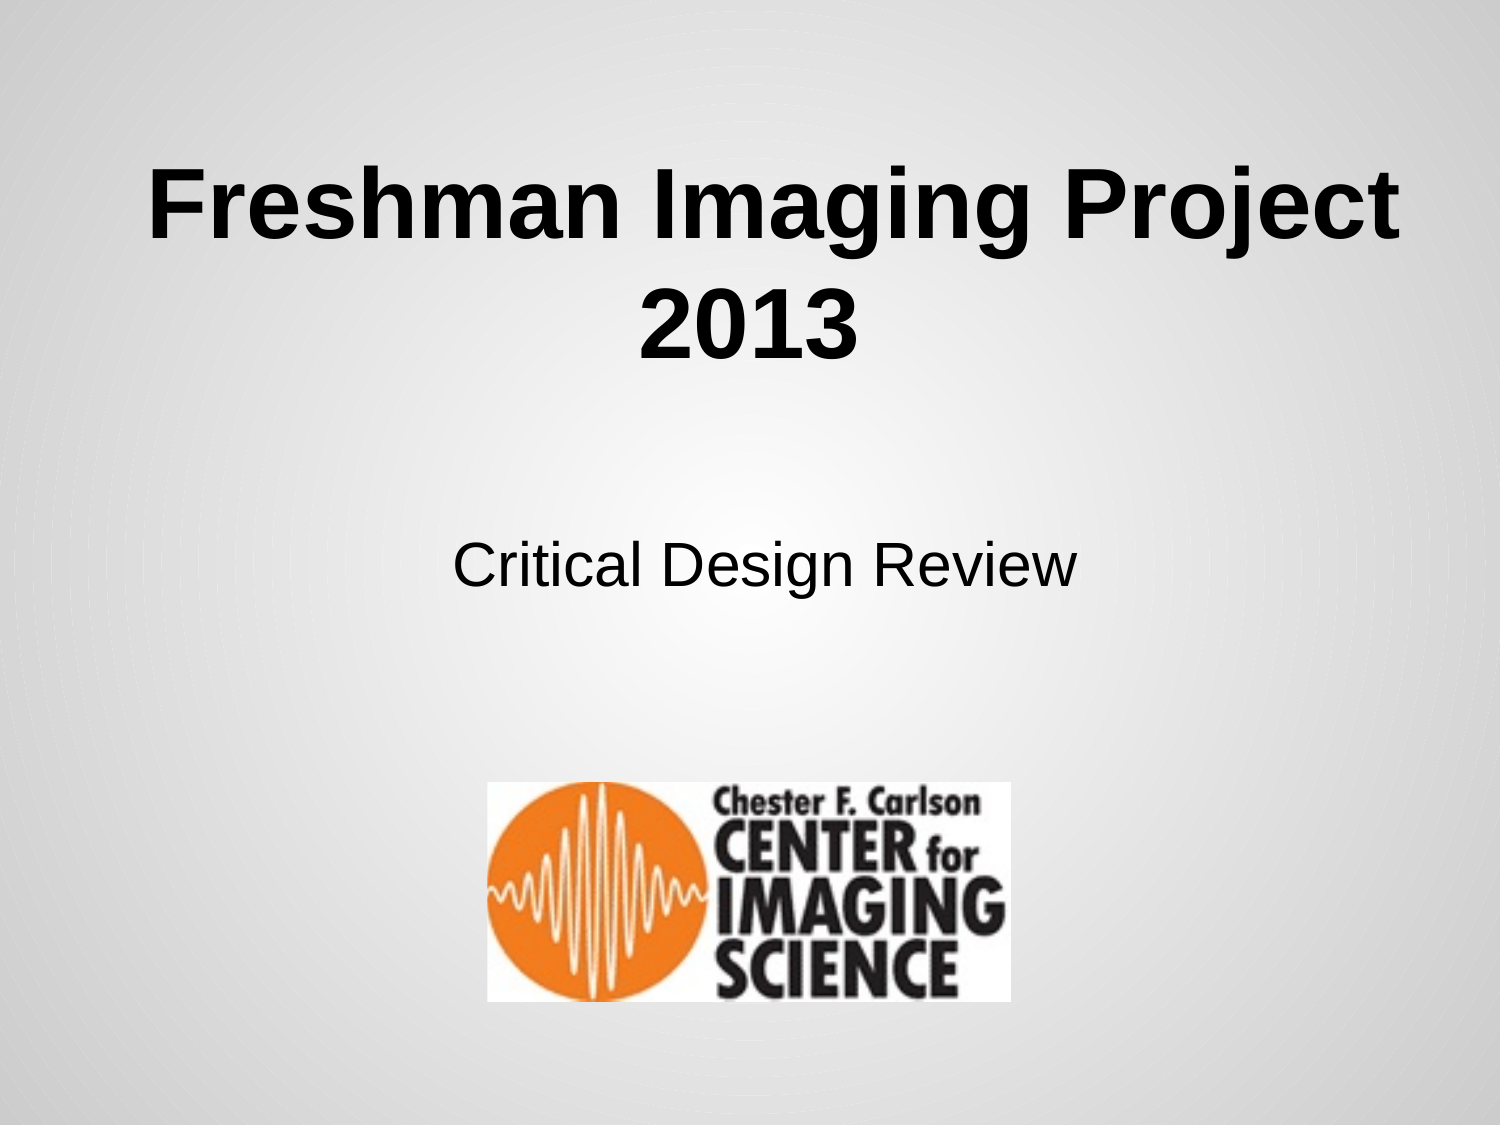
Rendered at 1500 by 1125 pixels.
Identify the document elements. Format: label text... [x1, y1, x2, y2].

subtitle Critical Design Review [112, 508, 1388, 681]
title Freshman Imaging Project 2013 [64, 301, 1435, 394]
text_box [487, 782, 1011, 1002]
